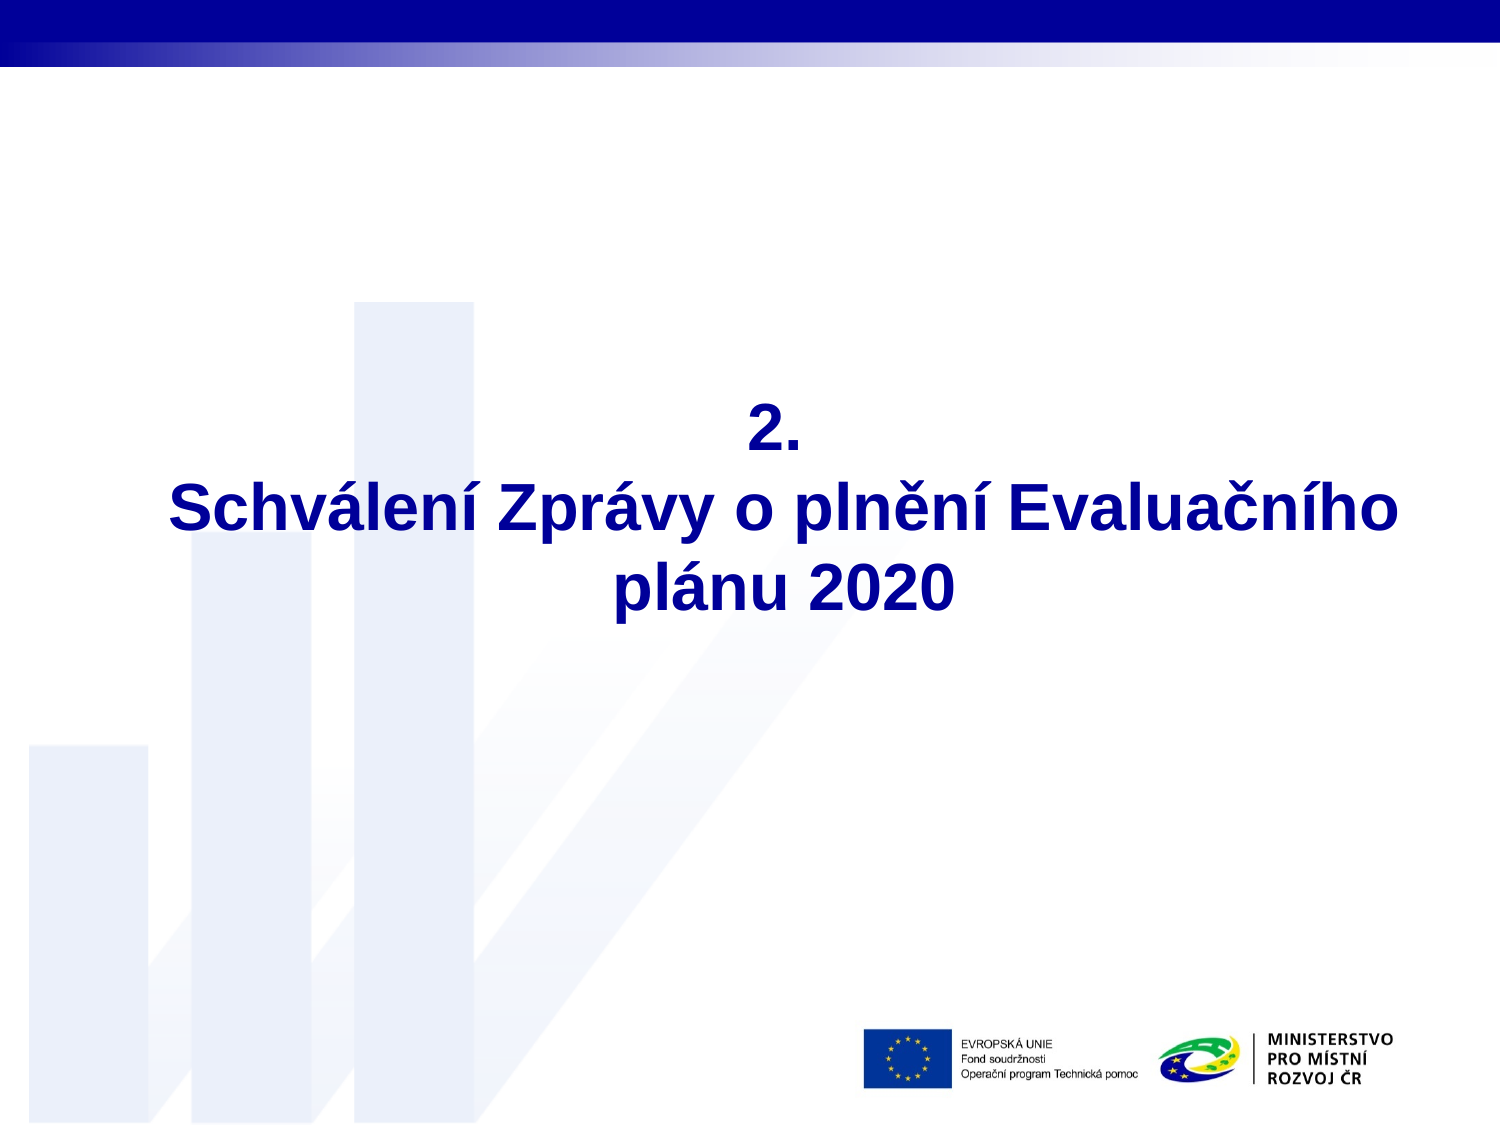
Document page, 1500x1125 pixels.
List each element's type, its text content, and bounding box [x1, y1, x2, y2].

picture [29, 302, 1412, 1125]
list 2. Schválení Zprávy o plnění Evaluačního plánu 2020 [76, 160, 1437, 929]
